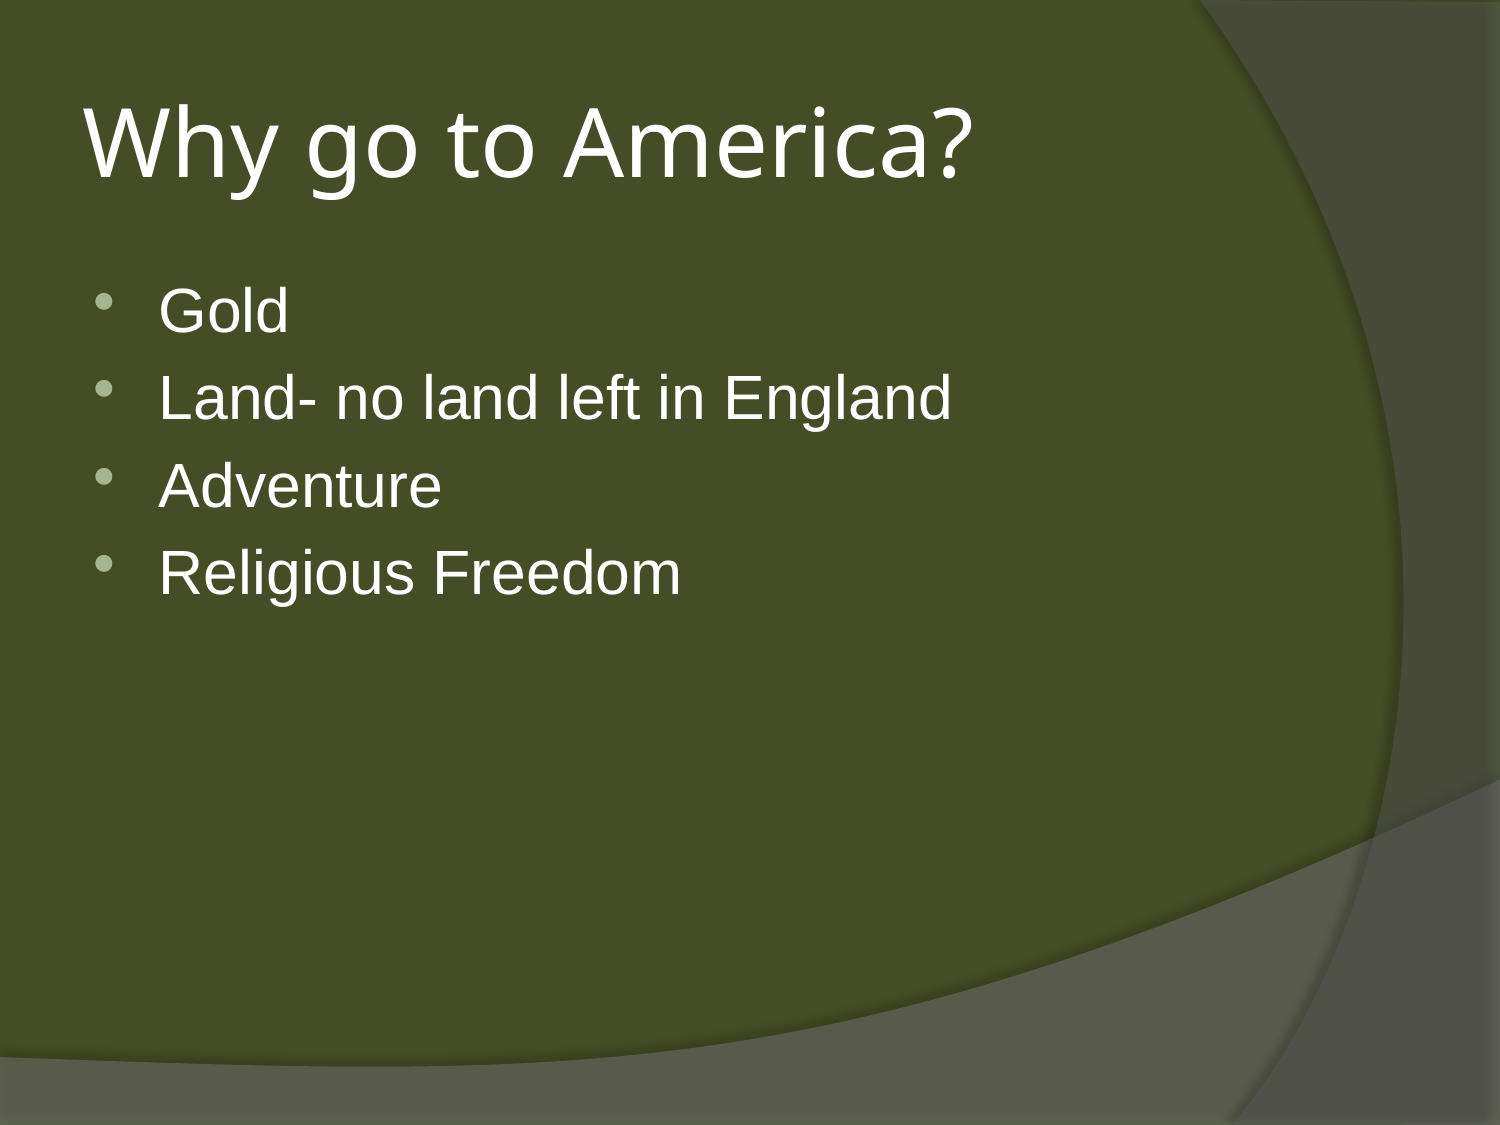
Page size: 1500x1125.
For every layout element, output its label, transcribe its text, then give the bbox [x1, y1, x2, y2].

list Gold Land- no land left in England Adventure Religious Freedom [75, 262, 1300, 1005]
title Why go to America? [75, 45, 1300, 233]
